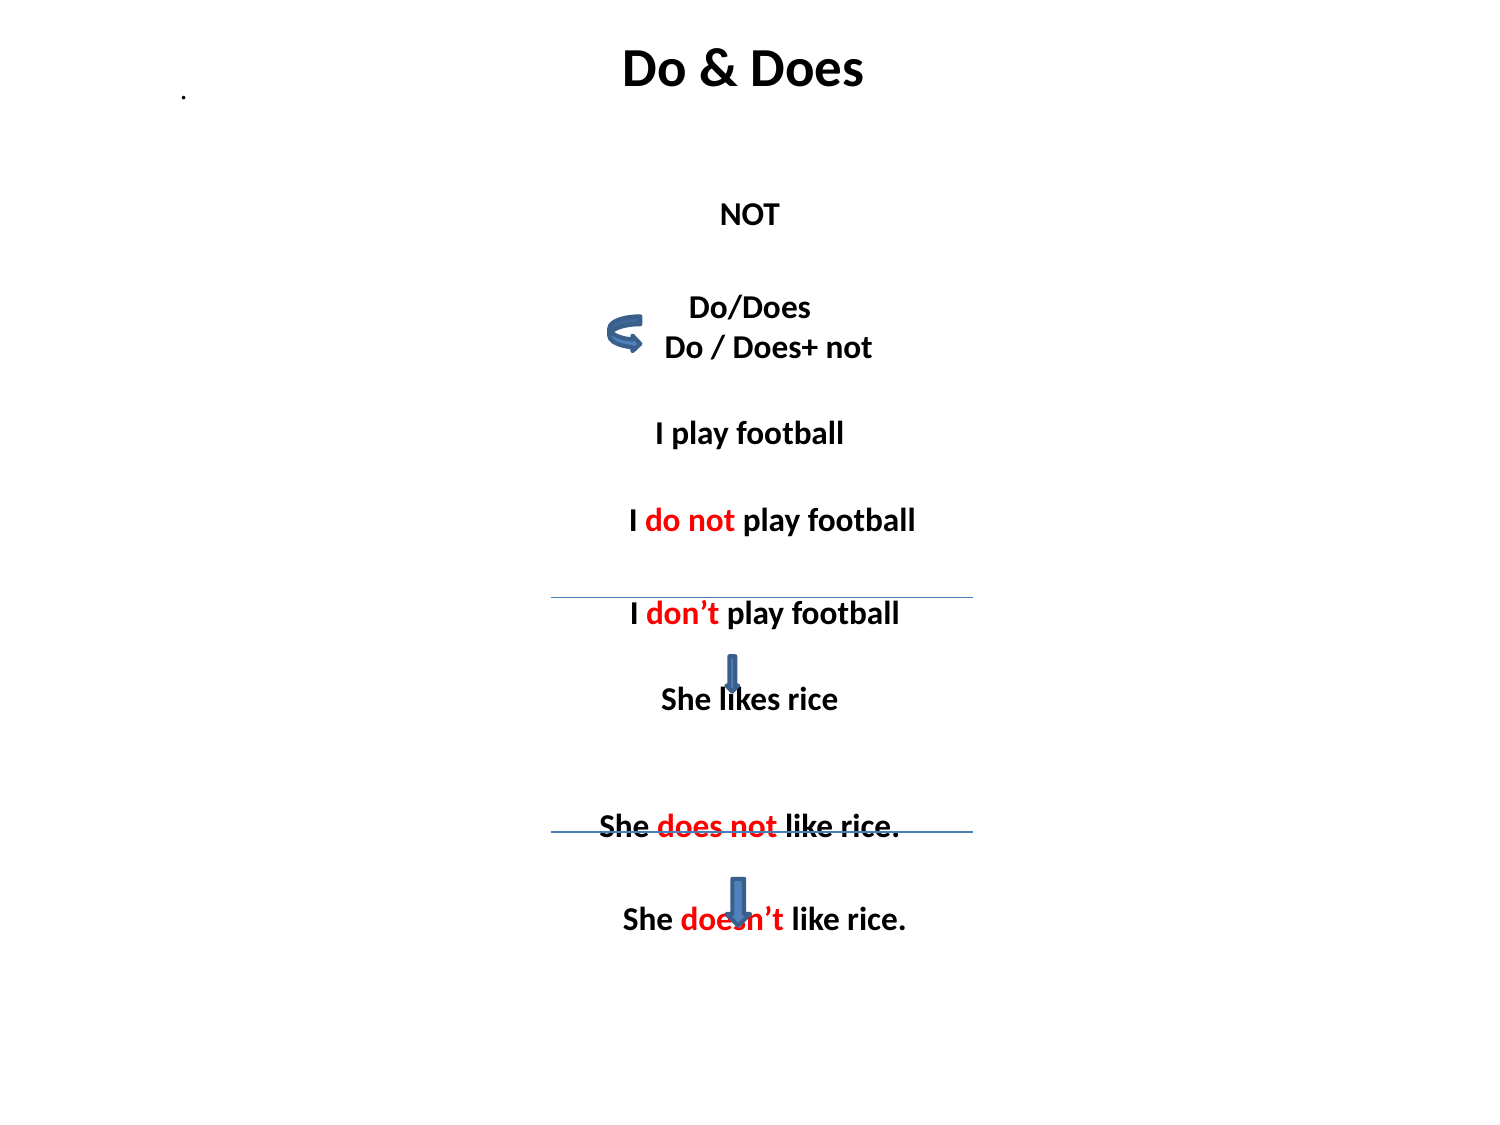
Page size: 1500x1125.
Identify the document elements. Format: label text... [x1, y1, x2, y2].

list NOT Do/Does Do / Does+ not I play football I do not play football I don’t play football She likes rice She does not like rice. She doesn’t like rice. [75, 106, 1425, 1067]
text_box [724, 876, 752, 928]
title Do & Does [75, 23, 1425, 106]
text_box [607, 314, 643, 354]
text_box [724, 654, 741, 694]
